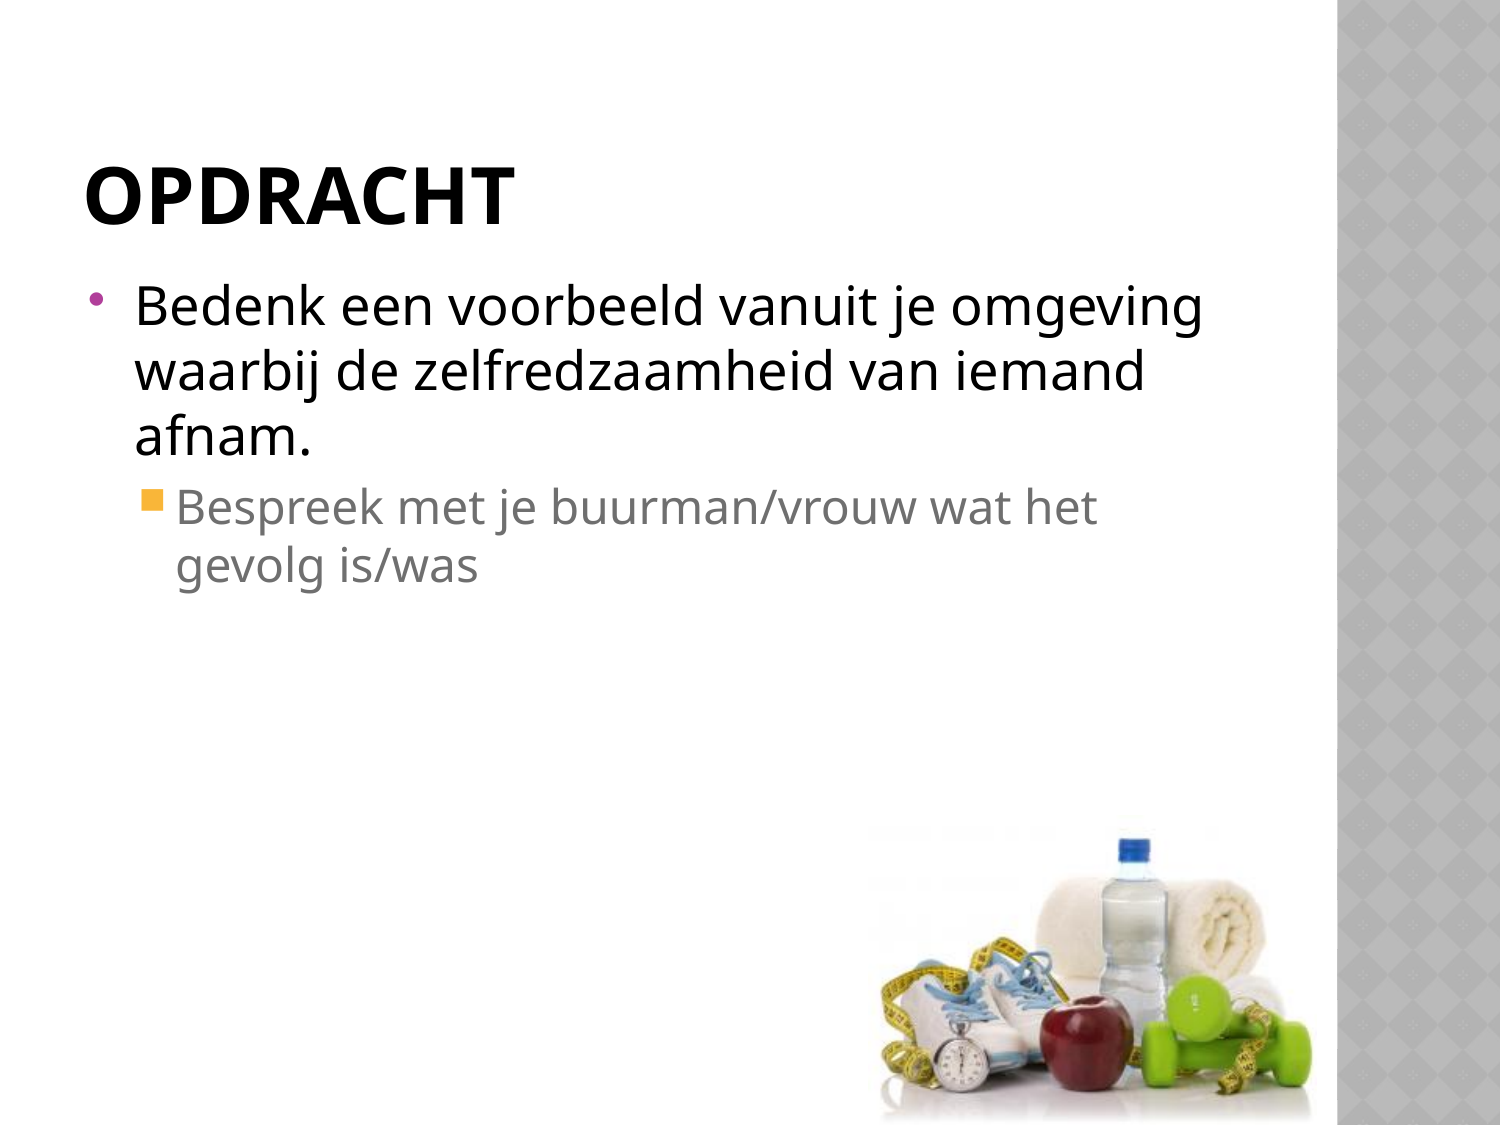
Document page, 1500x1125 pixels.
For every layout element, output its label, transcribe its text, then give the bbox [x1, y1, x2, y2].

list Bedenk een voorbeeld vanuit je omgeving waarbij de zelfredzaamheid van iemand afnam. Bespreek met je buurman/vrouw wat het gevolg is/was [75, 264, 1263, 1059]
title opdracht [75, 52, 1263, 240]
picture [867, 815, 1317, 1125]
